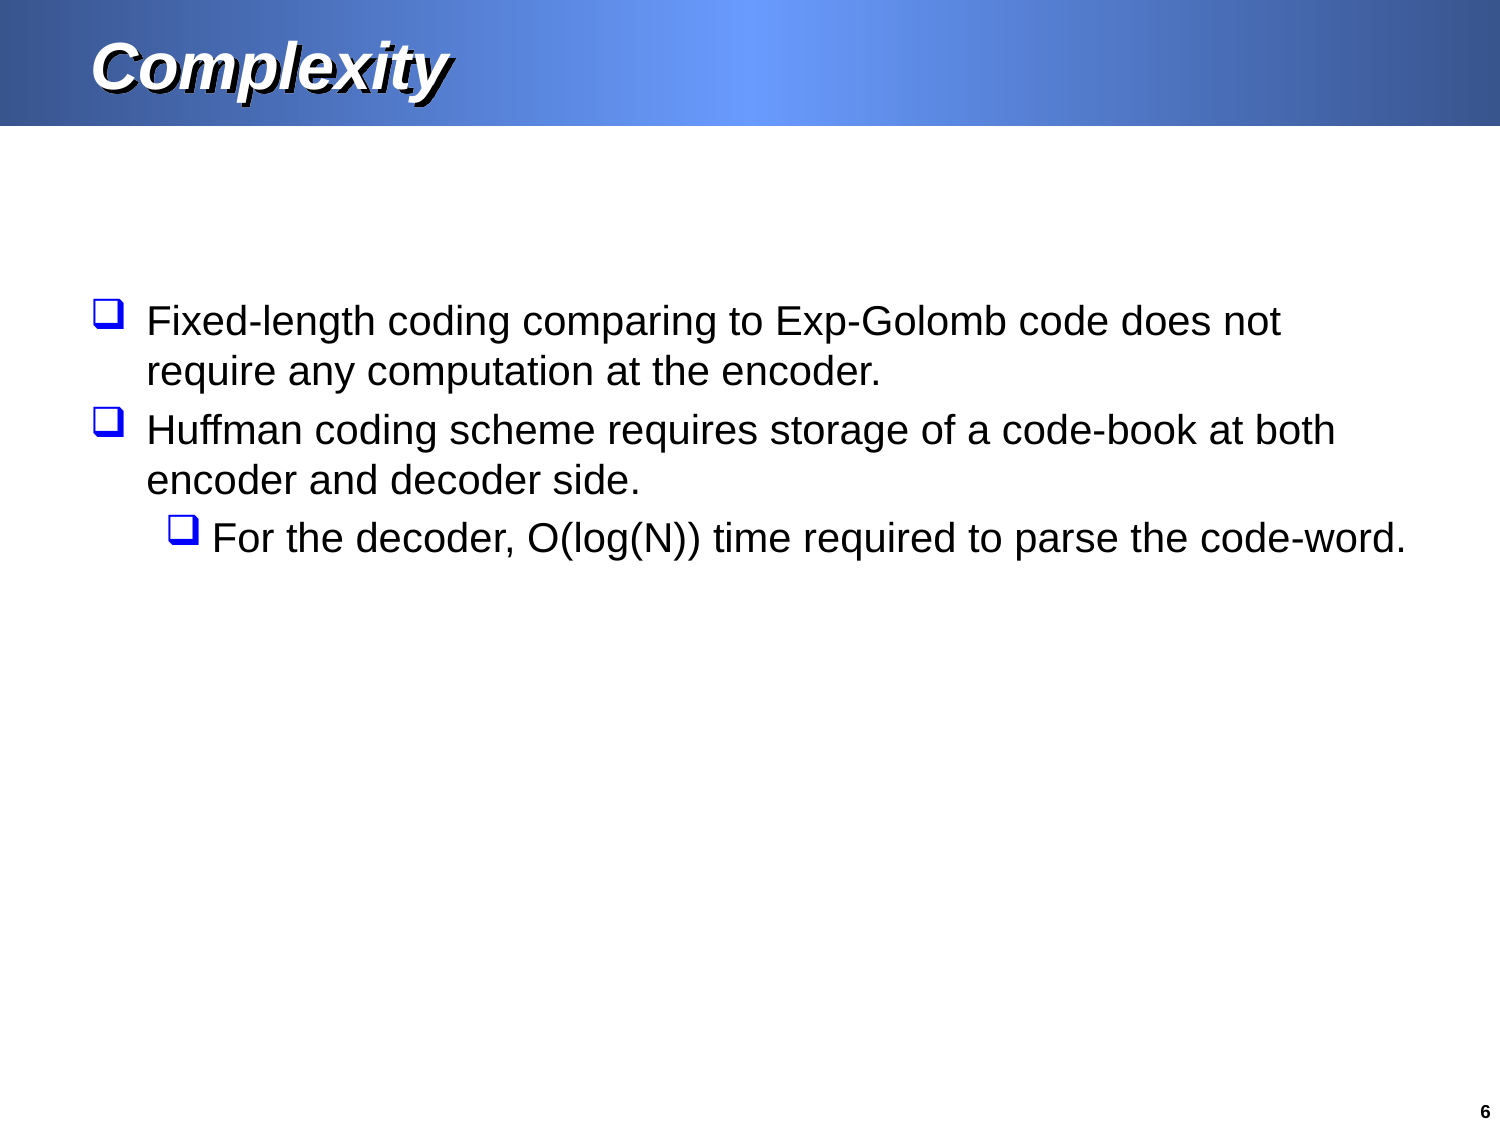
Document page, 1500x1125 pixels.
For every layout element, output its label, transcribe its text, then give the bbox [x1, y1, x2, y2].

title Complexity [74, 12, 1426, 126]
list Fixed-length coding comparing to Exp-Golomb code does not require any computation at the encoder. Huffman coding scheme requires storage of a code-book at both encoder and decoder side. For the decoder, O(log(N)) time required to parse the code-word. [74, 286, 1426, 1006]
slide_number 6 [1368, 1091, 1500, 1125]
